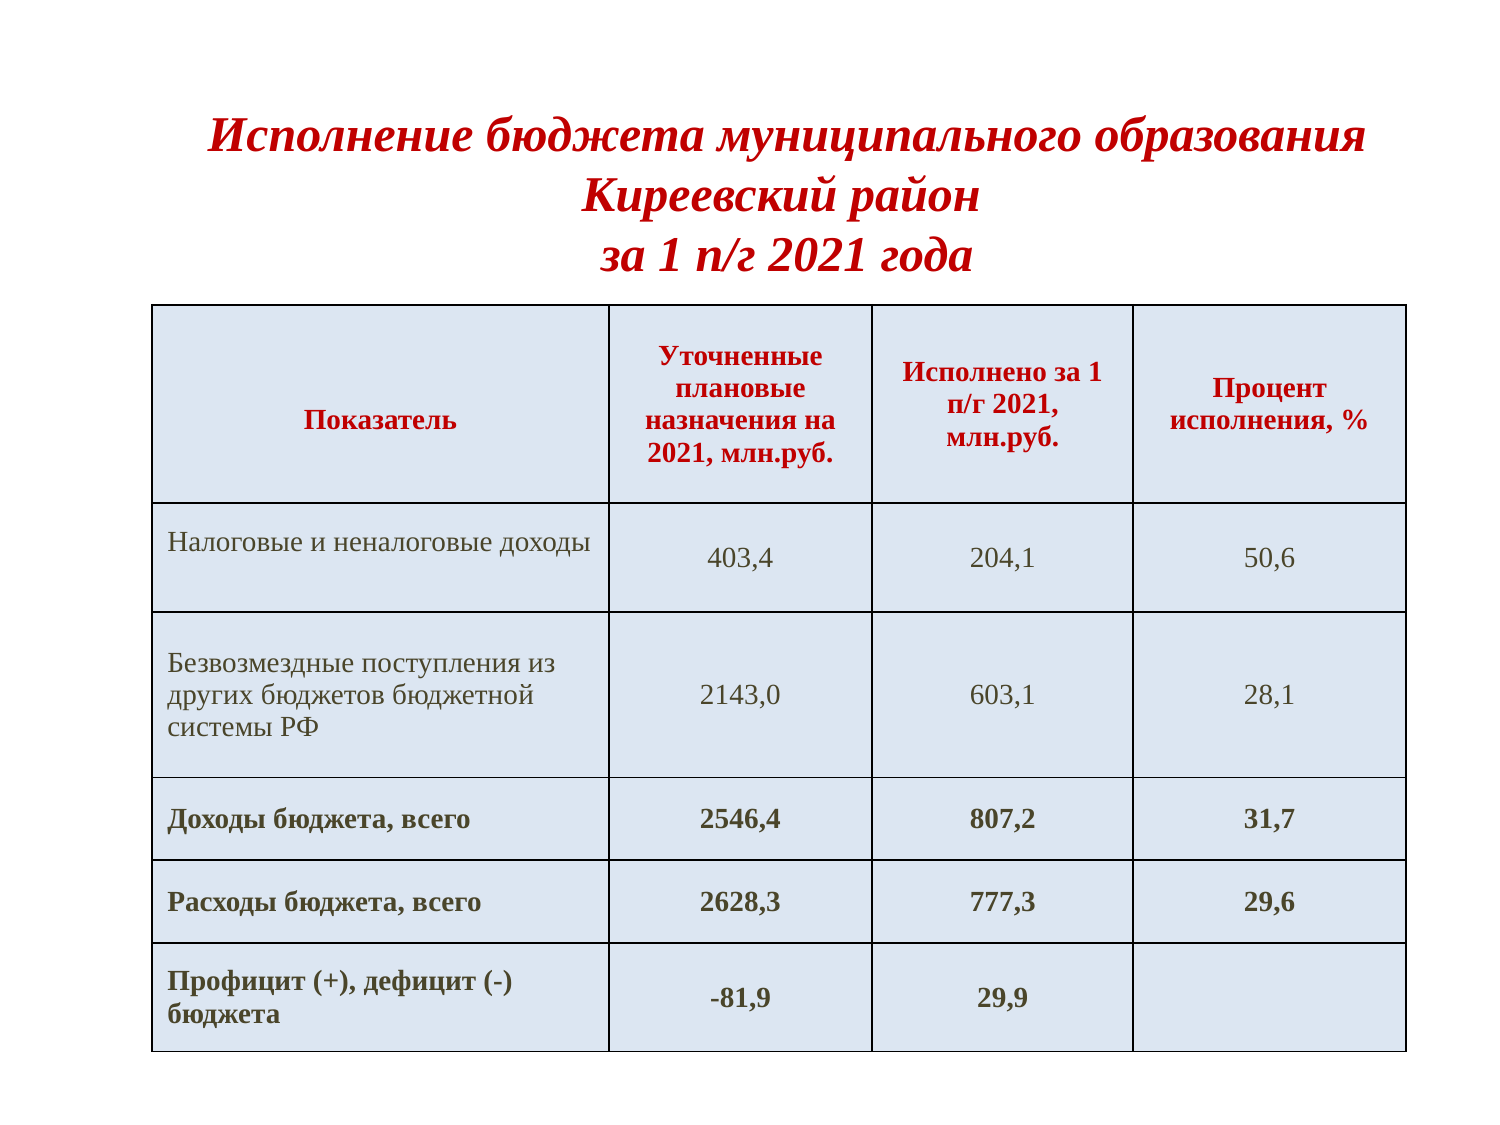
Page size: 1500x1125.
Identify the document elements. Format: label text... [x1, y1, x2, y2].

table_cell 29,6 [1134, 861, 1405, 942]
table_header Уточненные плановые назначения на 2021, млн.руб. [610, 306, 871, 502]
table_cell -81,9 [610, 944, 871, 1051]
table_cell 2546,4 [610, 778, 871, 859]
table_cell Доходы бюджета, всего [153, 778, 608, 859]
table_header Процент исполнения, % [1134, 306, 1405, 502]
table_cell Безвозмездные поступления из других бюджетов бюджетной системы РФ [153, 613, 608, 777]
table_cell [1134, 944, 1405, 1051]
table_header Исполнено за 1 п/г 2021, млн.руб. [873, 306, 1132, 502]
table_cell 28,1 [1134, 613, 1405, 777]
table_cell 603,1 [873, 613, 1132, 777]
table_header Показатель [153, 306, 608, 502]
table_cell 50,6 [1134, 504, 1405, 611]
table_cell 777,3 [873, 861, 1132, 942]
table_cell Профицит (+), дефицит (-) бюджета [153, 944, 608, 1051]
table_cell 2143,0 [610, 613, 871, 777]
table_cell 204,1 [873, 504, 1132, 611]
table_cell Налоговые и неналоговые доходы [153, 504, 608, 611]
table_cell 31,7 [1134, 778, 1405, 859]
title Исполнение бюджета муниципального образования Киреевский район за 1 п/г 2021 года [175, 101, 1399, 282]
table_cell 29,9 [873, 944, 1132, 1051]
table_cell 2628,3 [610, 861, 871, 942]
table_cell 403,4 [610, 504, 871, 611]
table_cell 807,2 [873, 778, 1132, 859]
table_cell Расходы бюджета, всего [153, 861, 608, 942]
